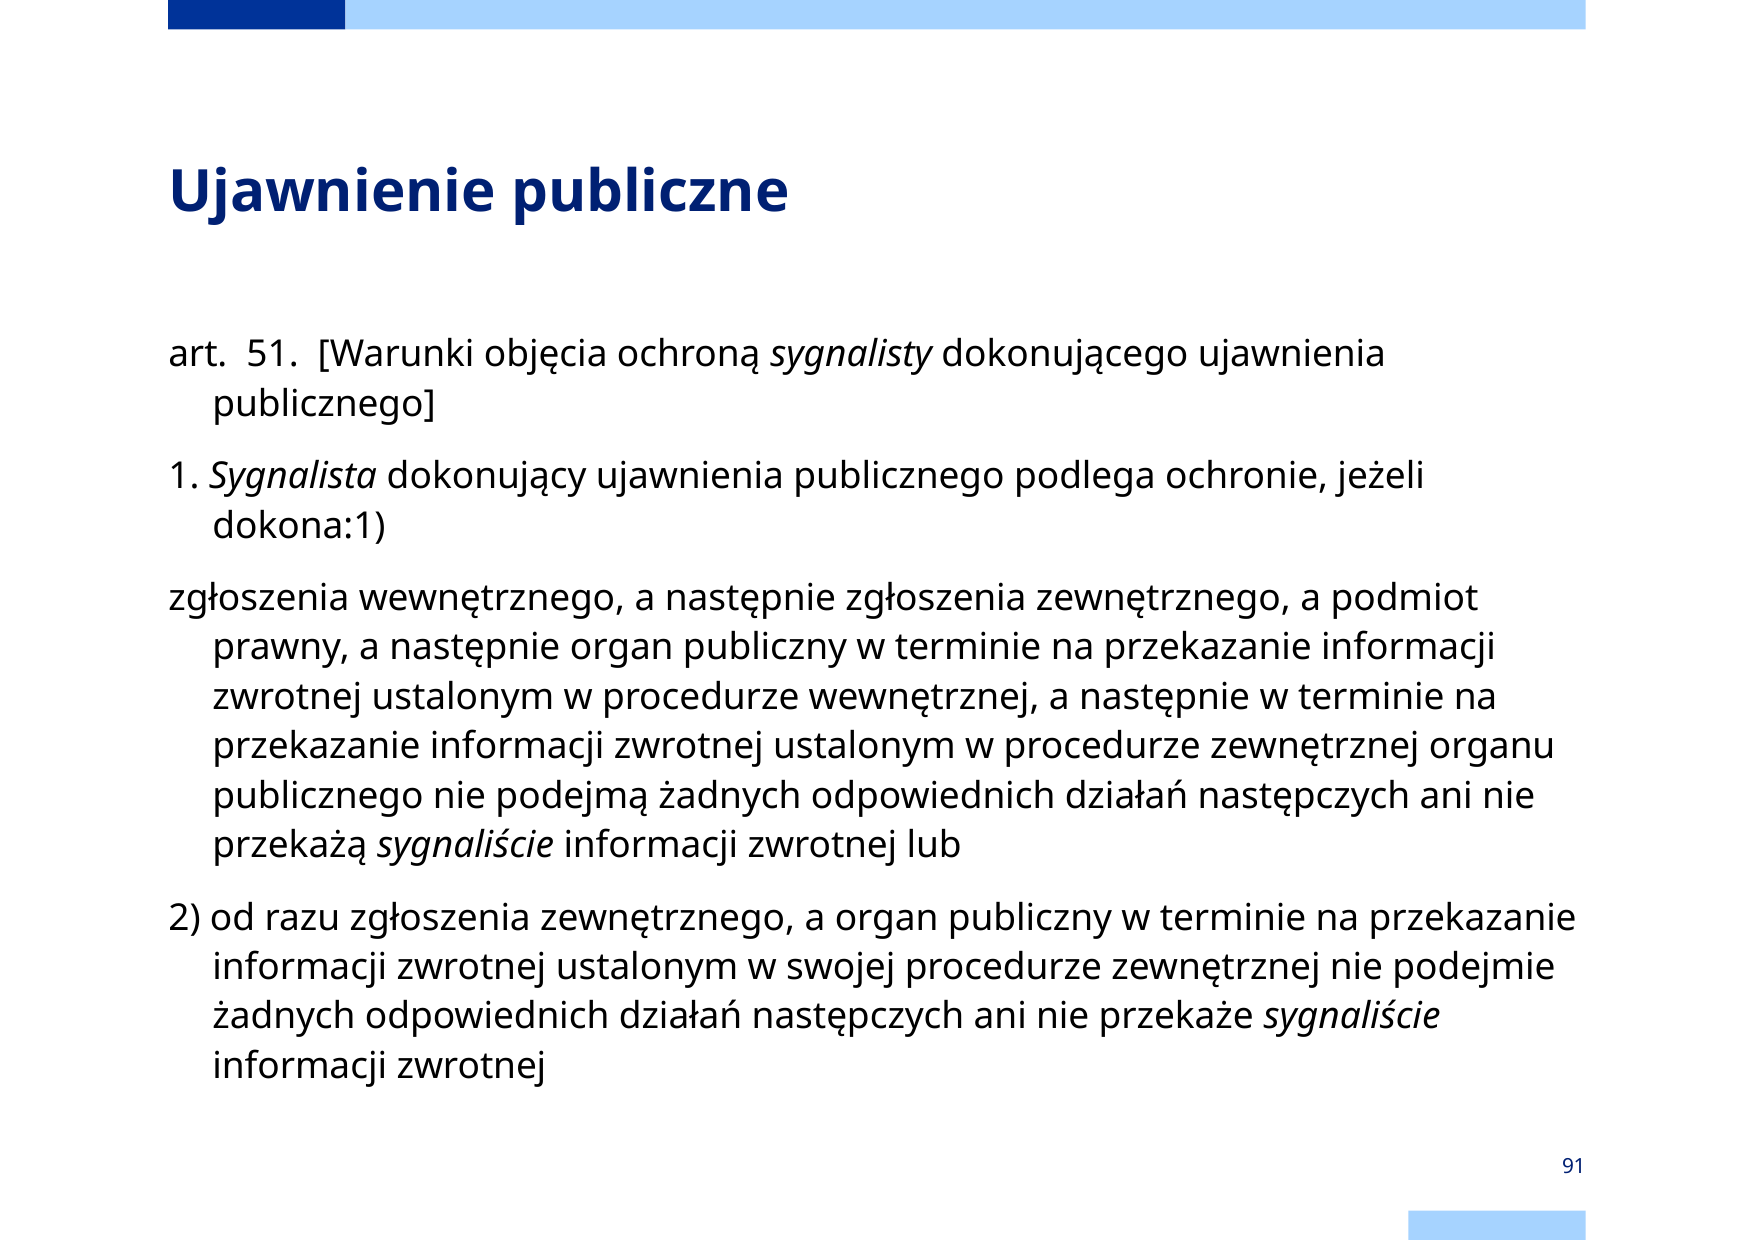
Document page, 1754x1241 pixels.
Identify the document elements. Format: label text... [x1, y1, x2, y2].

title Ujawnienie publiczne [168, 147, 1586, 324]
list art. 51. [Warunki objęcia ochroną sygnalisty dokonującego ujawnienia publicznego] 1. Sygnalista dokonujący ujawnienia publicznego podlega ochronie, jeżeli dokona:1) zgłoszenia wewnętrznego, a następnie zgłoszenia zewnętrznego, a podmiot prawny, a następnie organ publiczny w terminie na przekazanie informacji zwrotnej ustalonym w procedurze wewnętrznej, a następnie w terminie na przekazanie informacji zwrotnej ustalonym w procedurze zewnętrznej organu publicznego nie podejmą żadnych odpowiednich działań następczych ani nie przekażą sygnaliście informacji zwrotnej lub 2) od razu zgłoszenia zewnętrznego, a organ publiczny w terminie na przekazanie informacji zwrotnej ustalonym w swojej procedurze zewnętrznej nie podejmie żadnych odpowiednich działań następczych ani nie przekaże sygnaliście informacji zwrotnej [168, 324, 1586, 1093]
slide_number 91 [1408, 1151, 1586, 1182]
